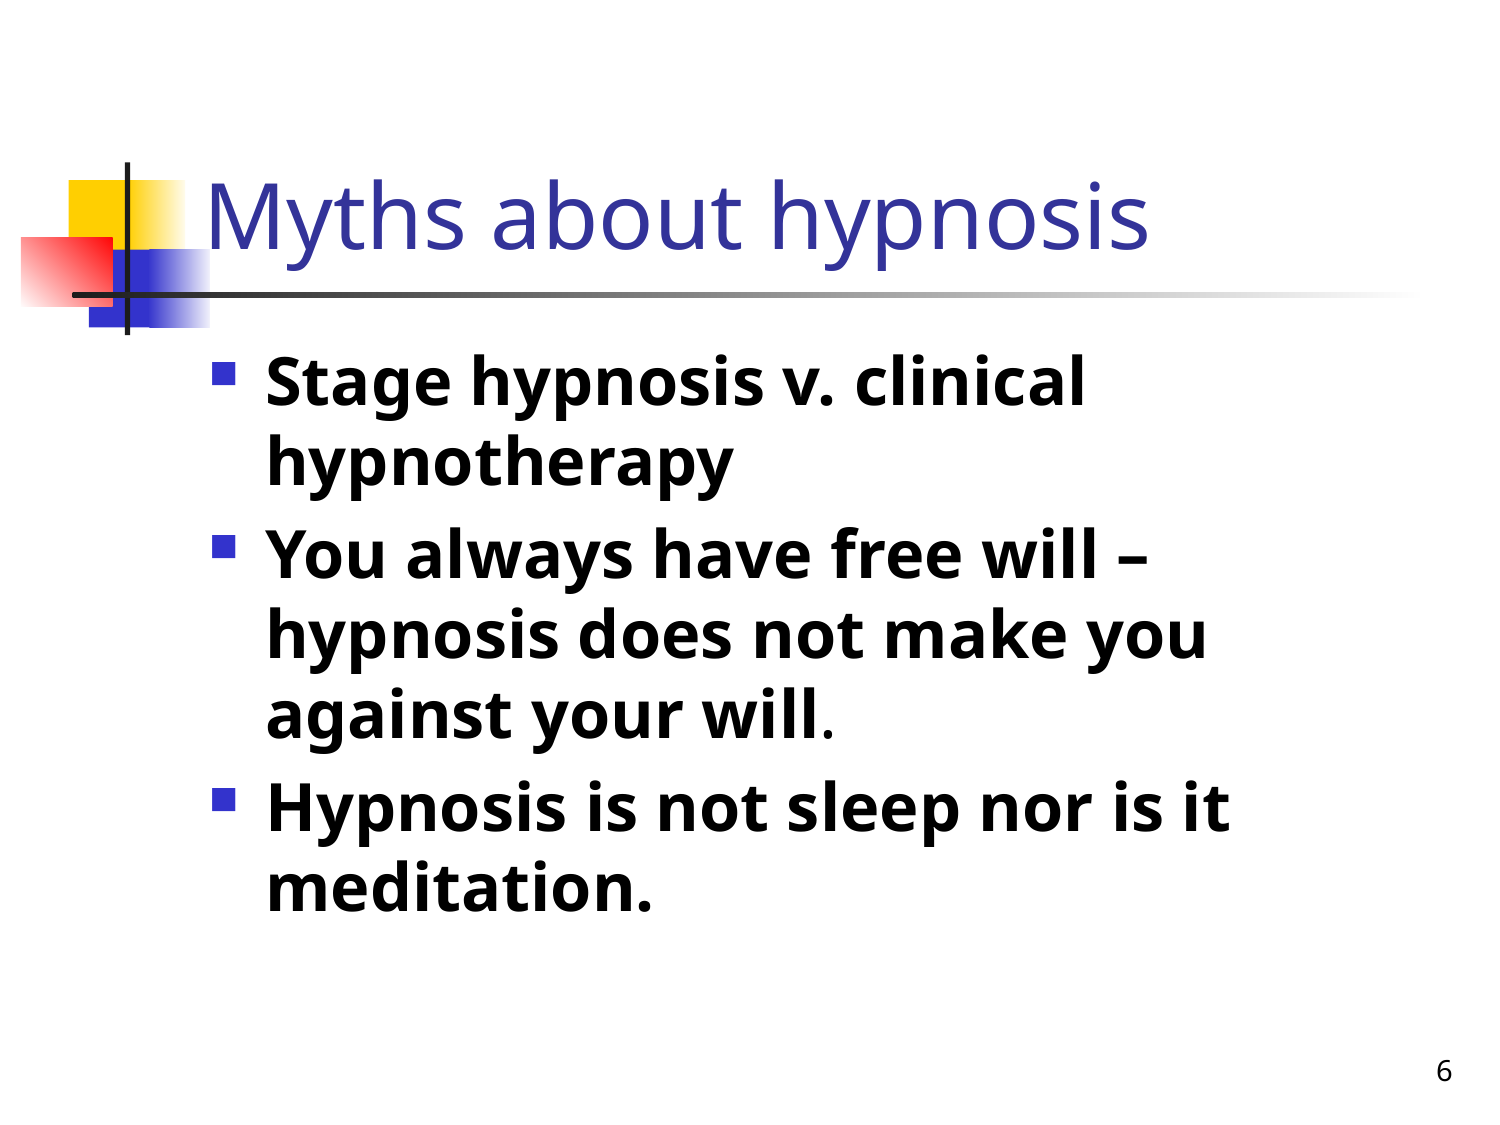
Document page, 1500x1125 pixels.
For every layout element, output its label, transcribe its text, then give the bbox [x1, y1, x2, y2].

title Myths about hypnosis [188, 35, 1468, 275]
list Stage hypnosis v. clinical hypnotherapy You always have free will – hypnosis does not make you against your will. Hypnosis is not sleep nor is it meditation. [193, 331, 1469, 1006]
slide_number 6 [1155, 1024, 1468, 1100]
